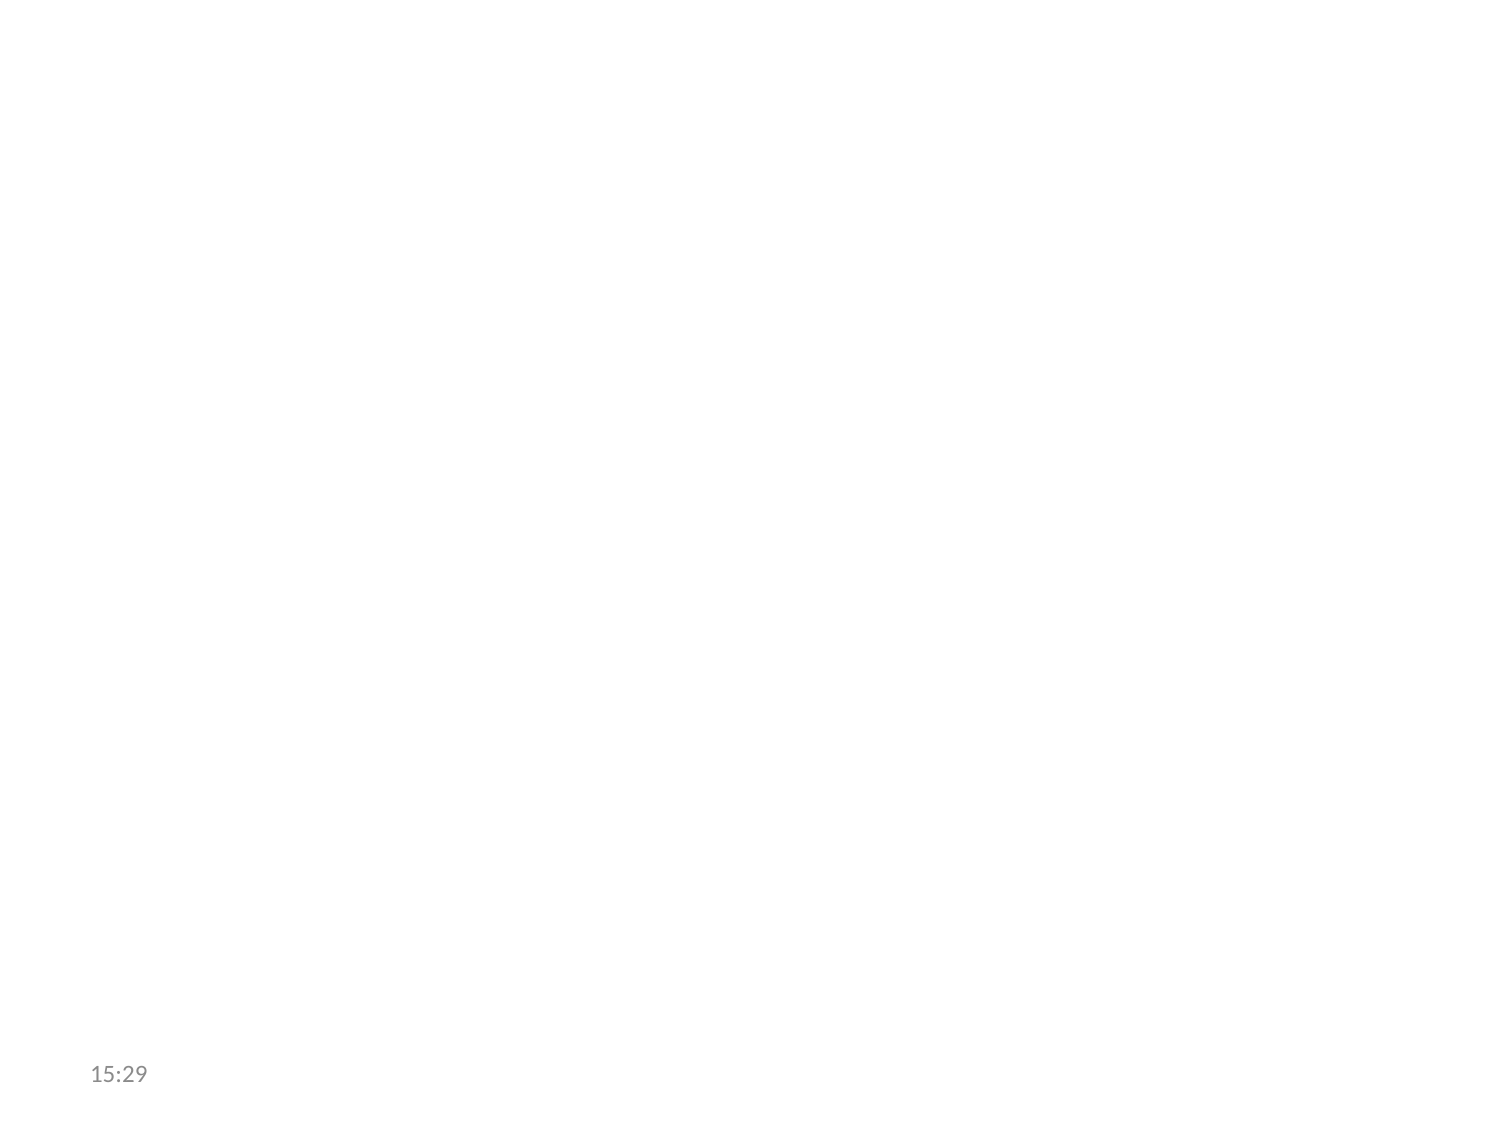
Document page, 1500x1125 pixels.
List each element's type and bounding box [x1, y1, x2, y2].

slide_number [75, 1042, 425, 1103]
